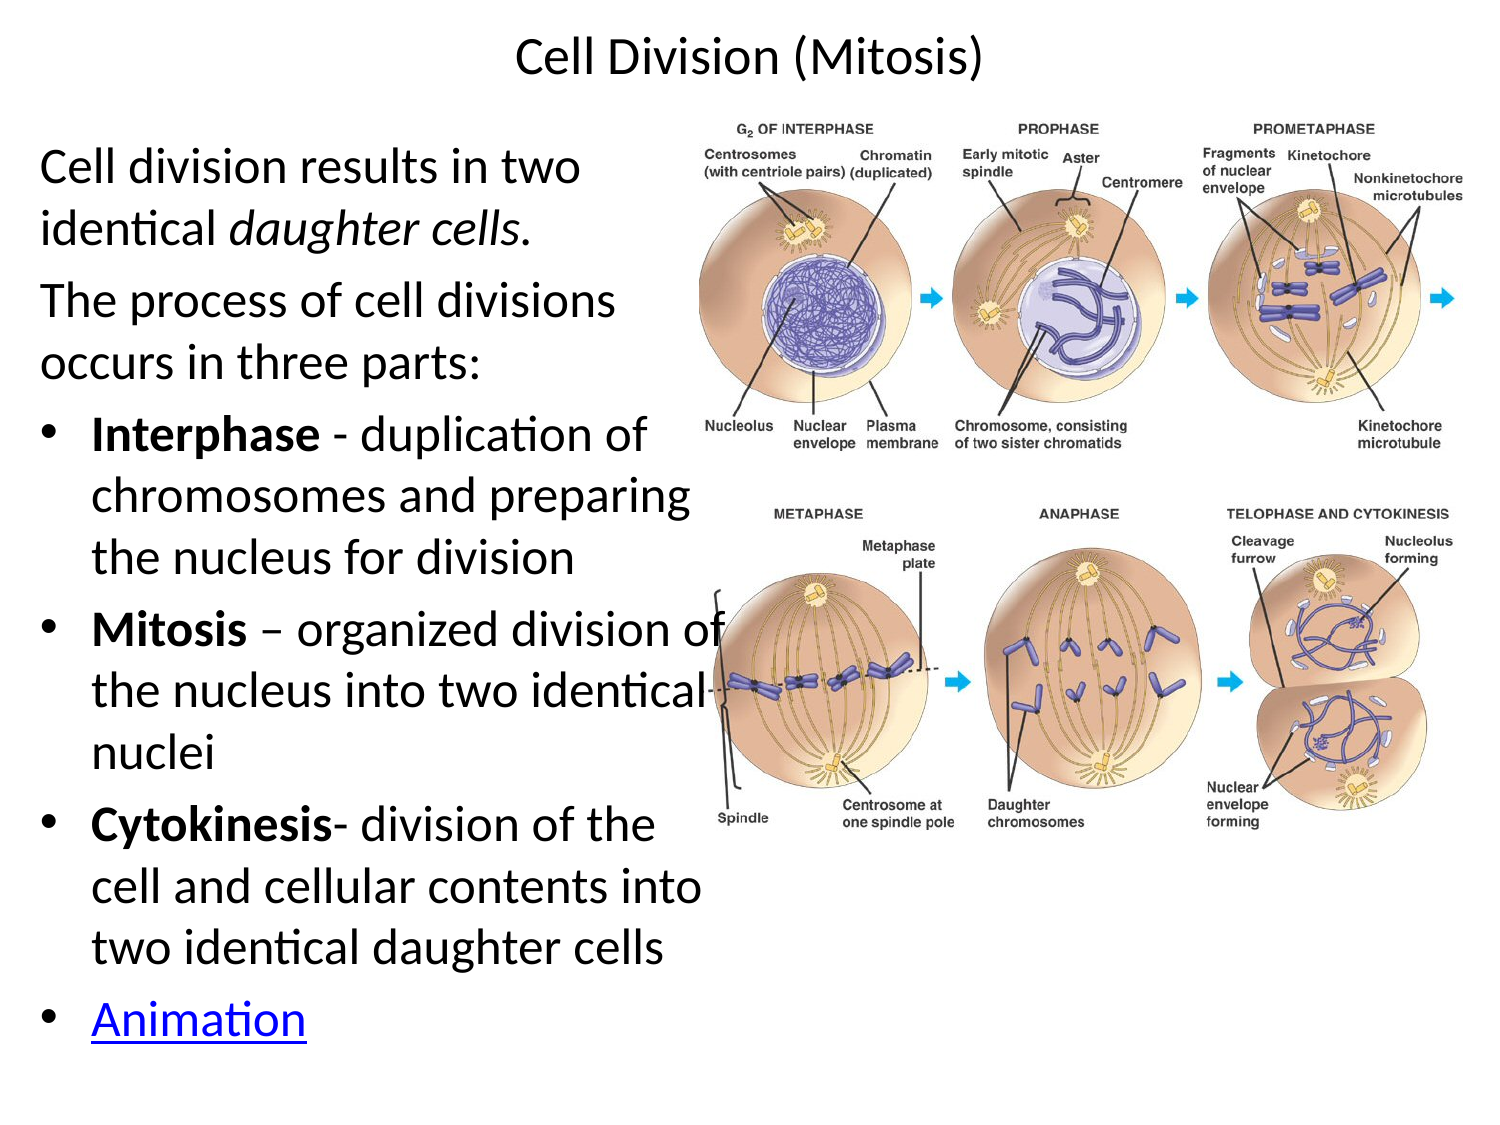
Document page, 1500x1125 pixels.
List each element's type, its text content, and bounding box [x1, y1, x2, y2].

list Cell division results in two identical daughter cells. The process of cell divisions occurs in three parts: Interphase - duplication of chromosomes and preparing the nucleus for division Mitosis – organized division of the nucleus into two identical nuclei Cytokinesis- division of the cell and cellular contents into two identical daughter cells Animation [24, 125, 750, 1075]
title Cell Division (Mitosis) [75, 12, 1425, 93]
picture [699, 112, 1463, 838]
